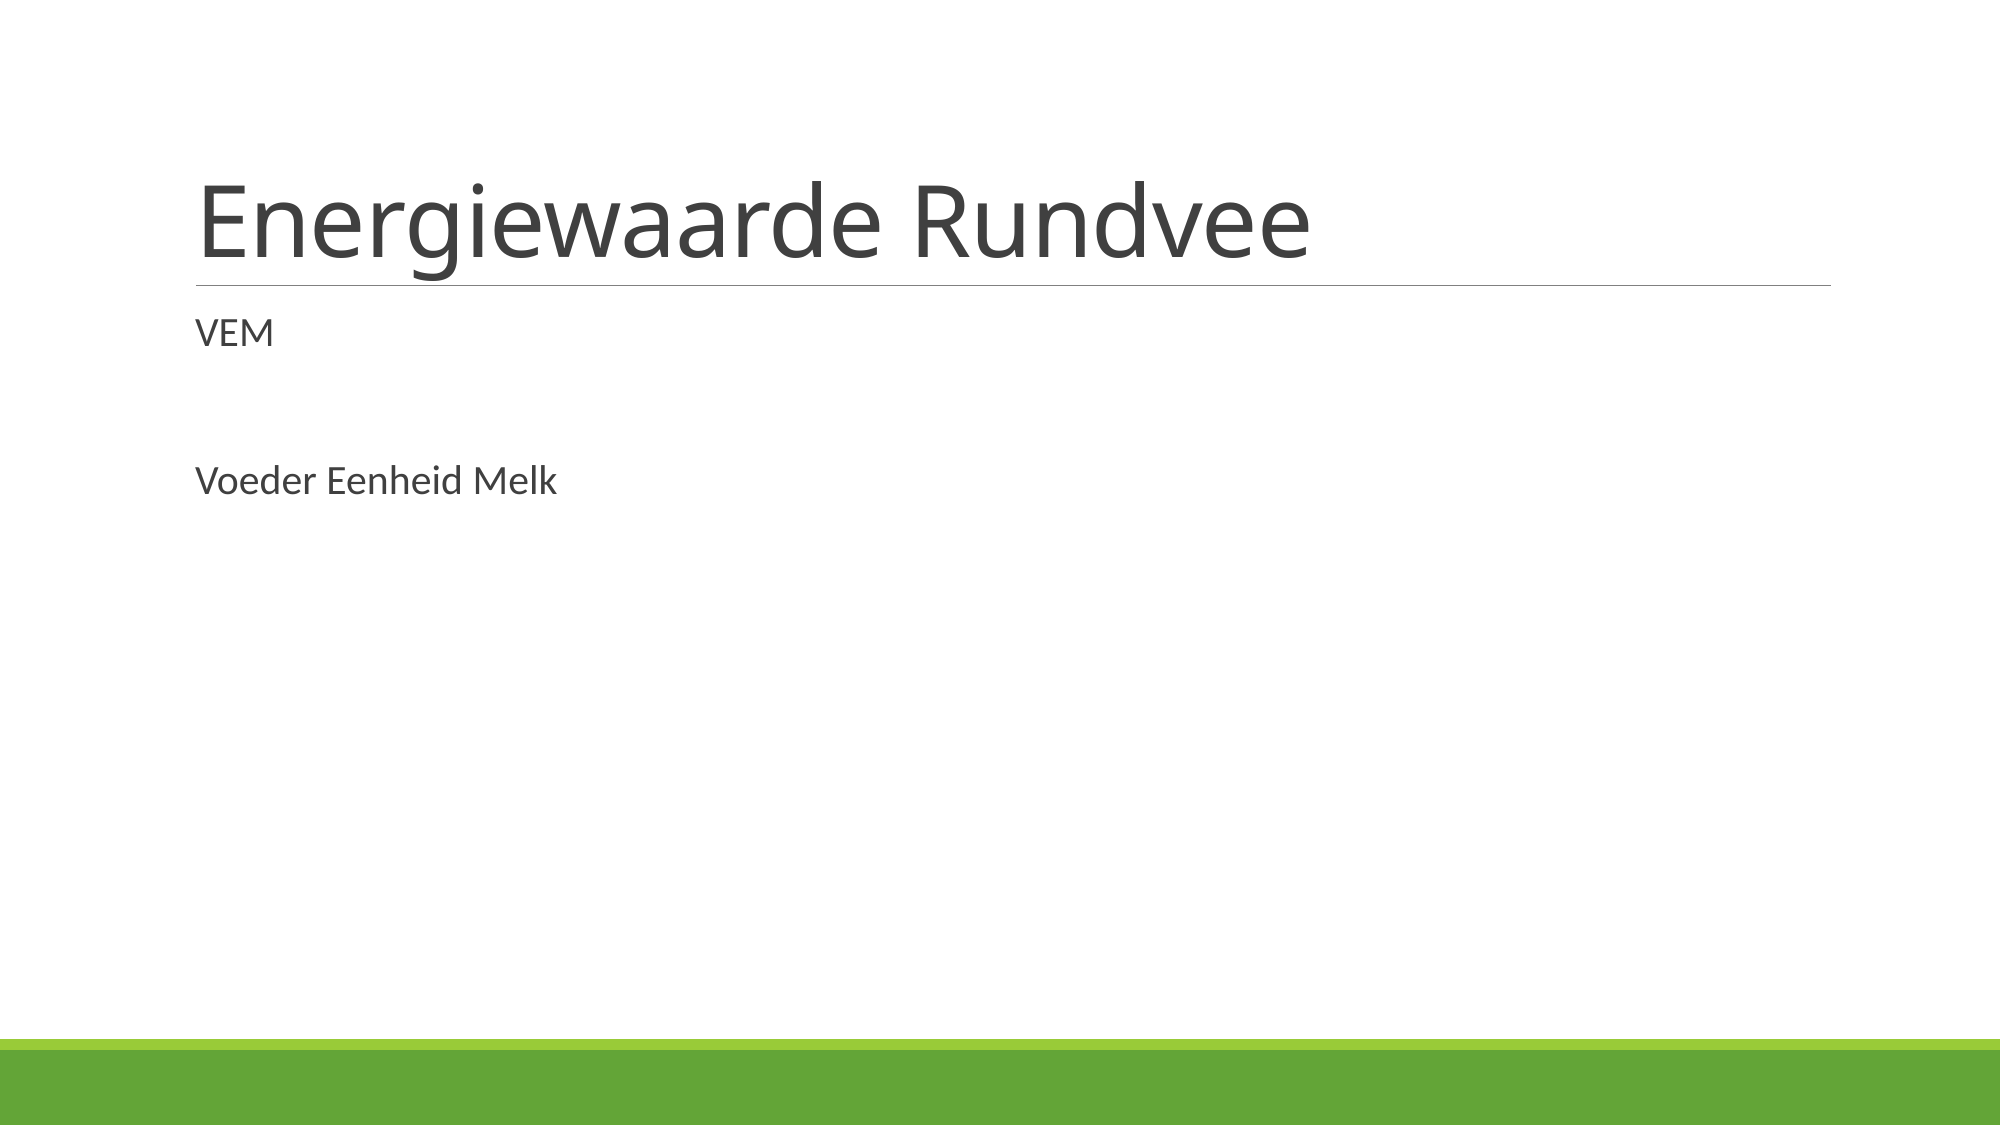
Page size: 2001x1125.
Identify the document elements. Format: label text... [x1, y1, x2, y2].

title Energiewaarde Rundvee [180, 47, 1830, 285]
list VEM Voeder Eenheid Melk [180, 302, 1830, 963]
